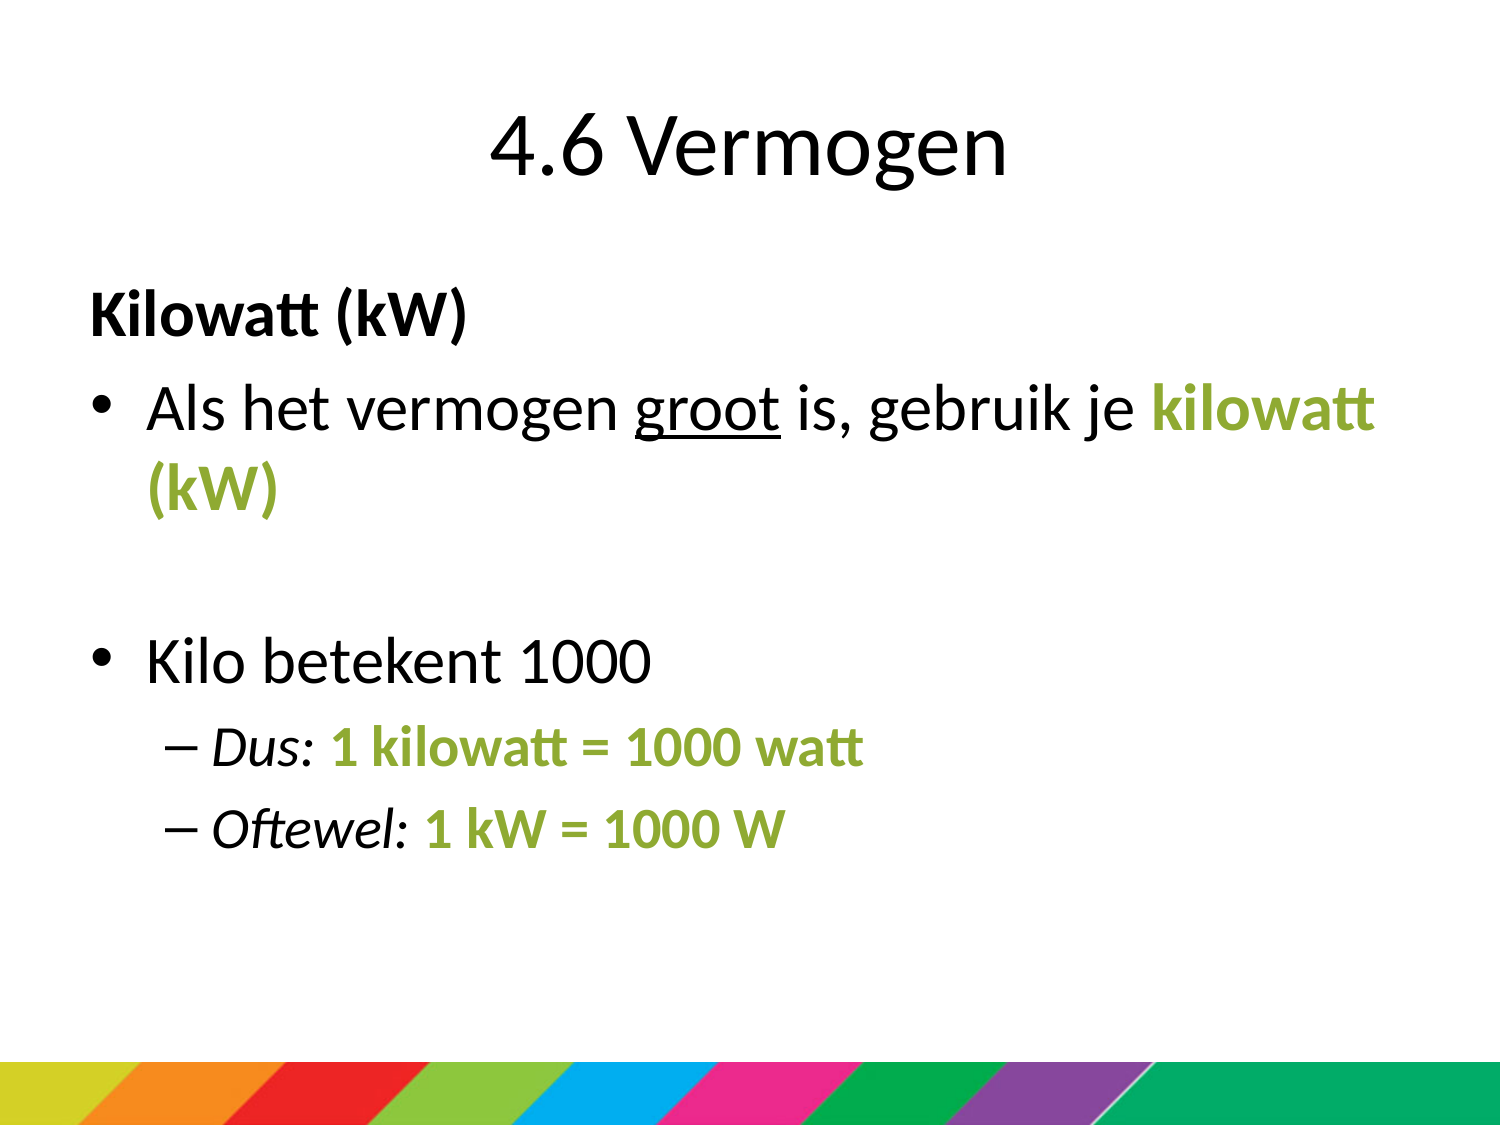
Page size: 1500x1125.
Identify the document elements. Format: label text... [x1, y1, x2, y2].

list Kilowatt (kW) Als het vermogen groot is, gebruik je kilowatt (kW) Kilo betekent 1000 Dus: 1 kilowatt = 1000 watt Oftewel: 1 kW = 1000 W [75, 262, 1425, 1005]
picture [656, 1062, 1500, 1125]
title 4.6 Vermogen [75, 45, 1425, 233]
picture [0, 1062, 574, 1125]
